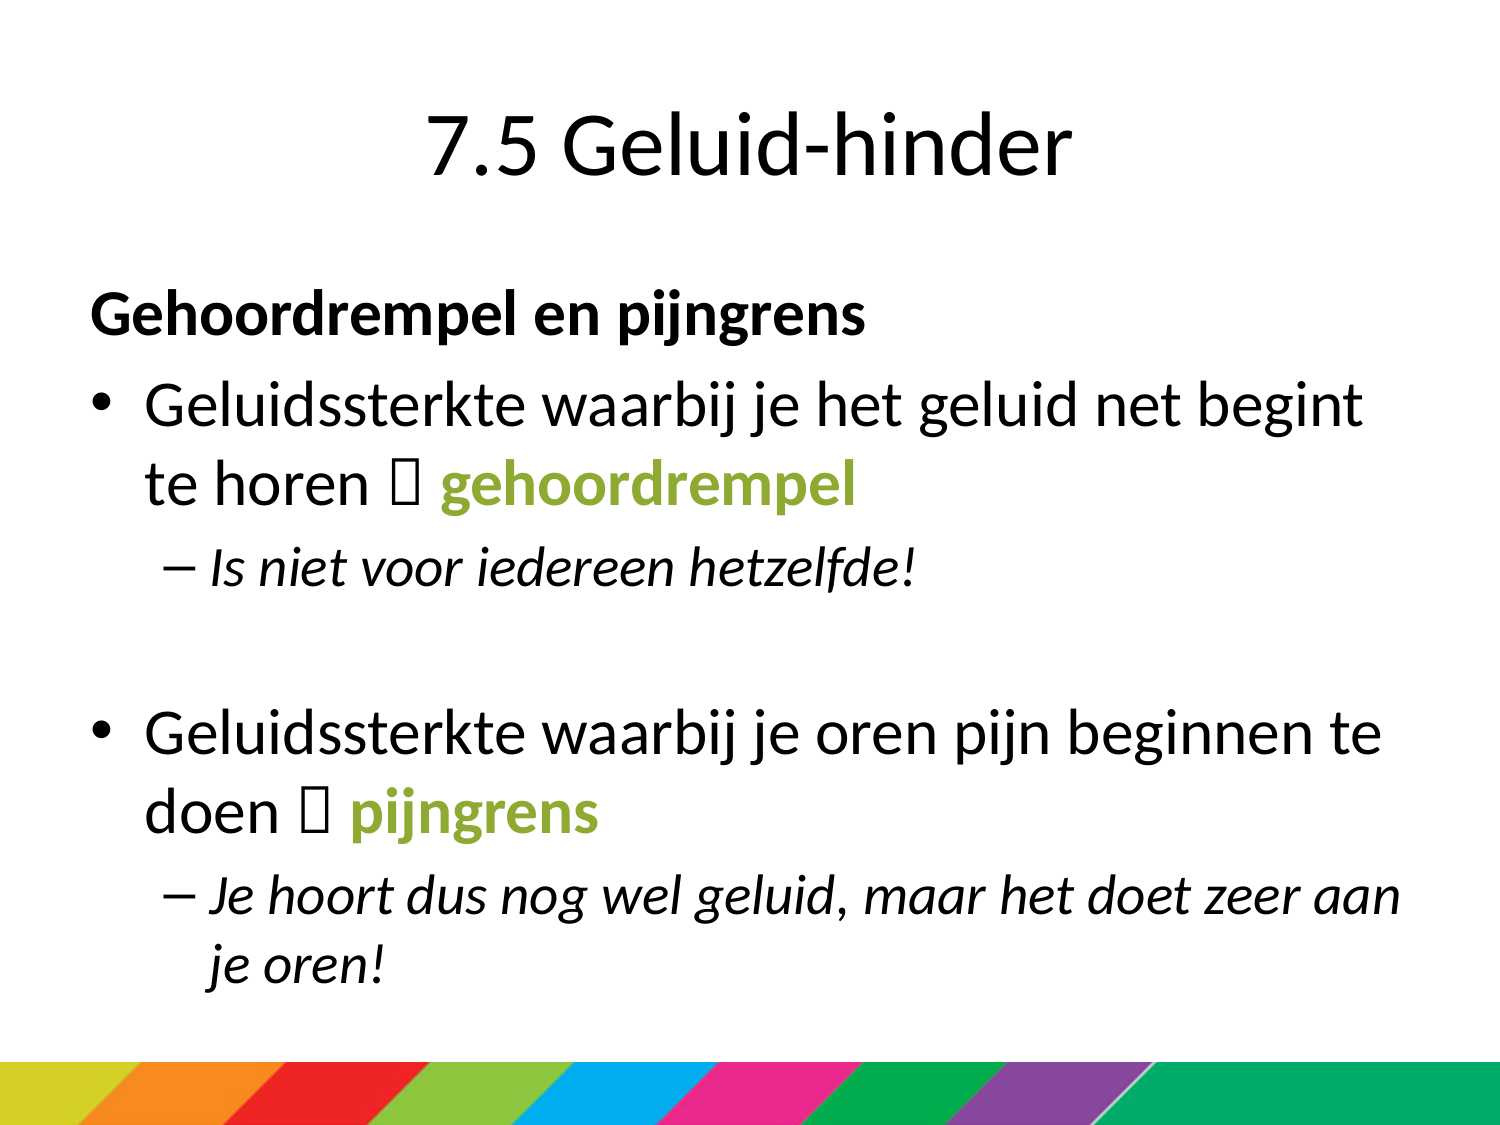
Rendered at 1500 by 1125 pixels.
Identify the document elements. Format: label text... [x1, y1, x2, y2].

list Gehoordrempel en pijngrens Geluidssterkte waarbij je het geluid net begint te horen  gehoordrempel Is niet voor iedereen hetzelfde! Geluidssterkte waarbij je oren pijn beginnen te doen  pijngrens Je hoort dus nog wel geluid, maar het doet zeer aan je oren! [75, 262, 1425, 1005]
picture [656, 1062, 1500, 1125]
title 7.5 Geluid-hinder [75, 45, 1425, 233]
picture [0, 1062, 574, 1125]
